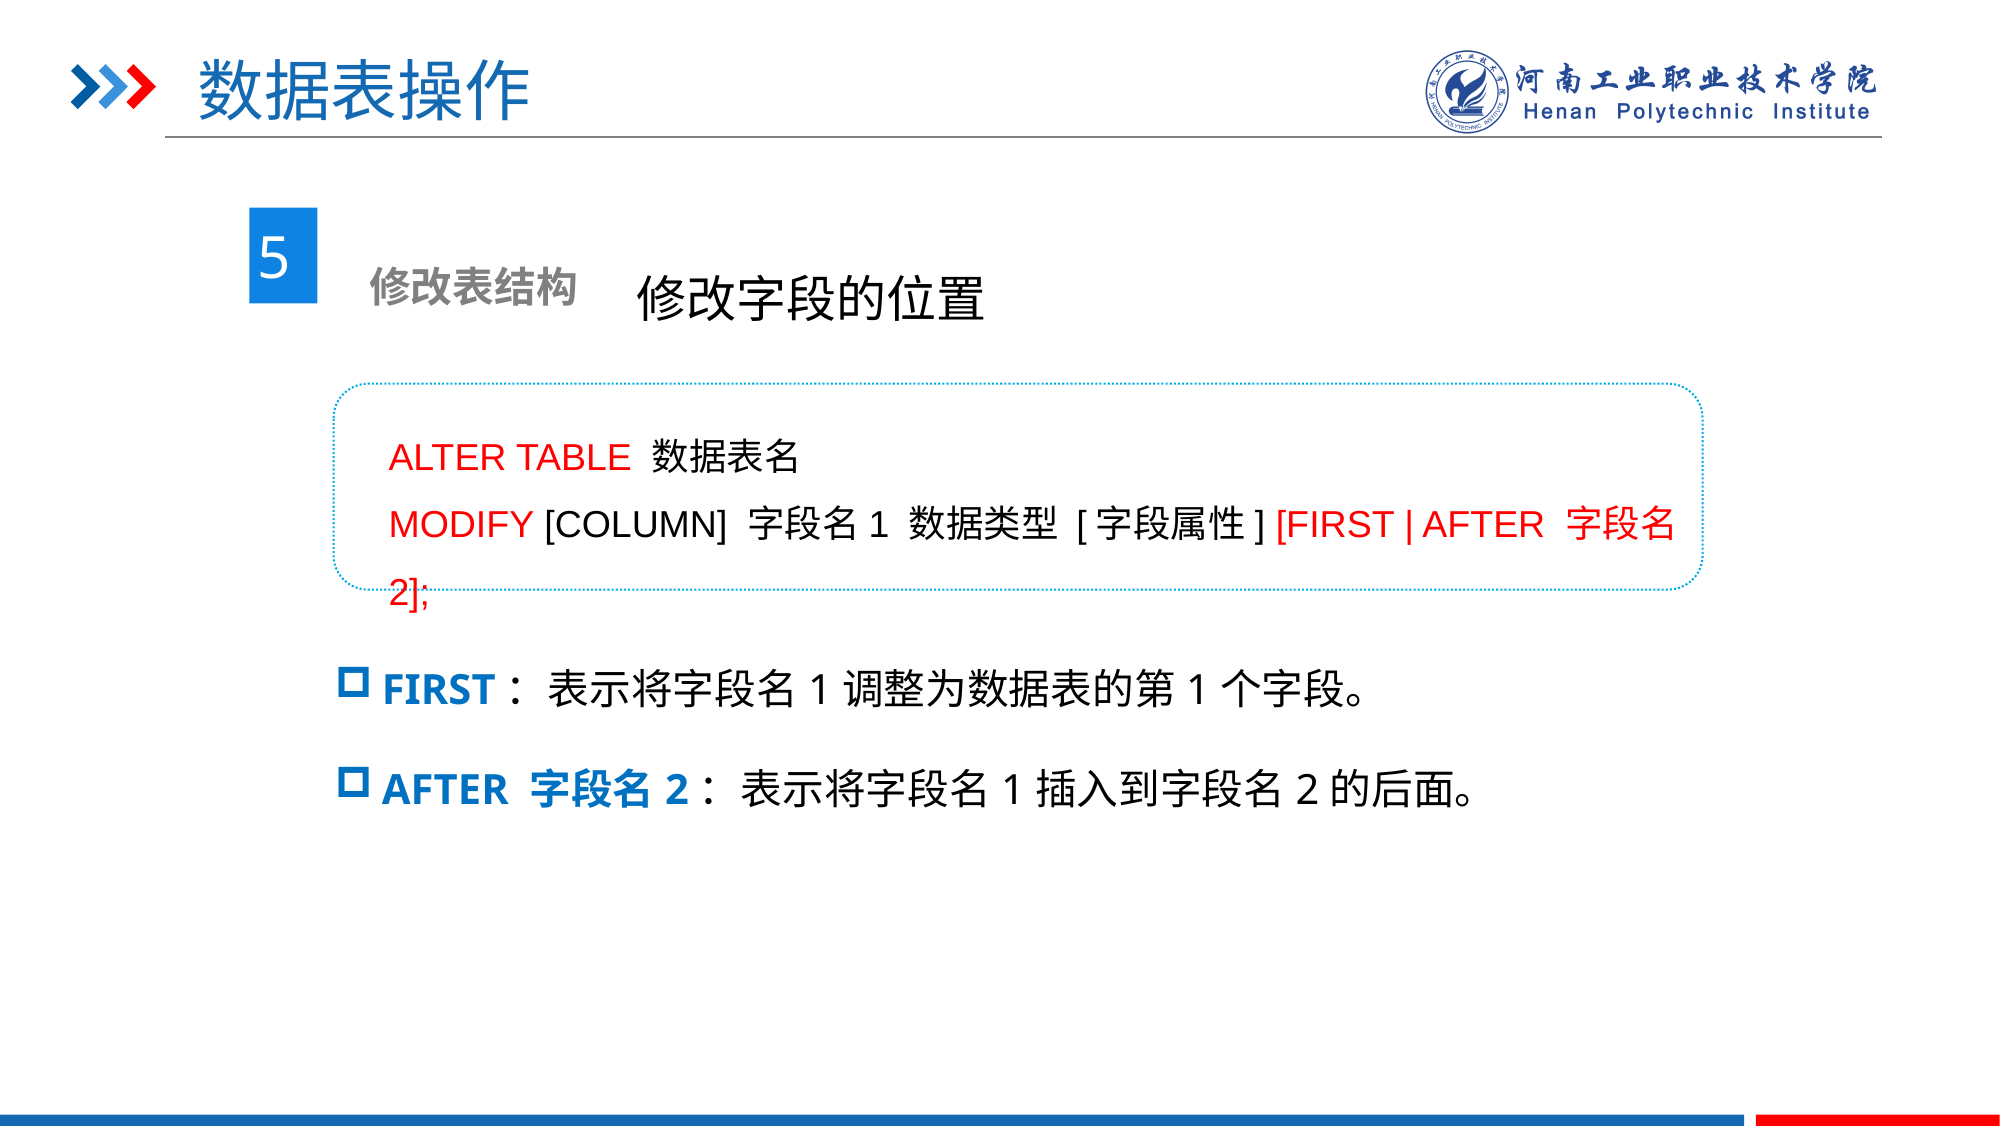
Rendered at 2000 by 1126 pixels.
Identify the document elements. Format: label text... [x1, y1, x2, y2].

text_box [249, 207, 318, 304]
text_box FIRST：表示将字段名1调整为数据表的第1个字段。 AFTER 字段名2：表示将字段名1插入到字段名2的后面。 [320, 605, 1660, 821]
text_box ALTER TABLE 数据表名 MODIFY [COLUMN] 字段名1 数据类型 [字段属性] [FIRST | AFTER 字段名2]; [373, 402, 1703, 620]
text_box 修改字段的位置 [622, 260, 1002, 335]
title 数据表操作 [177, 25, 952, 153]
text_box 修改表结构 [319, 245, 1092, 380]
picture [1407, 46, 1882, 140]
text_box [333, 383, 1699, 590]
